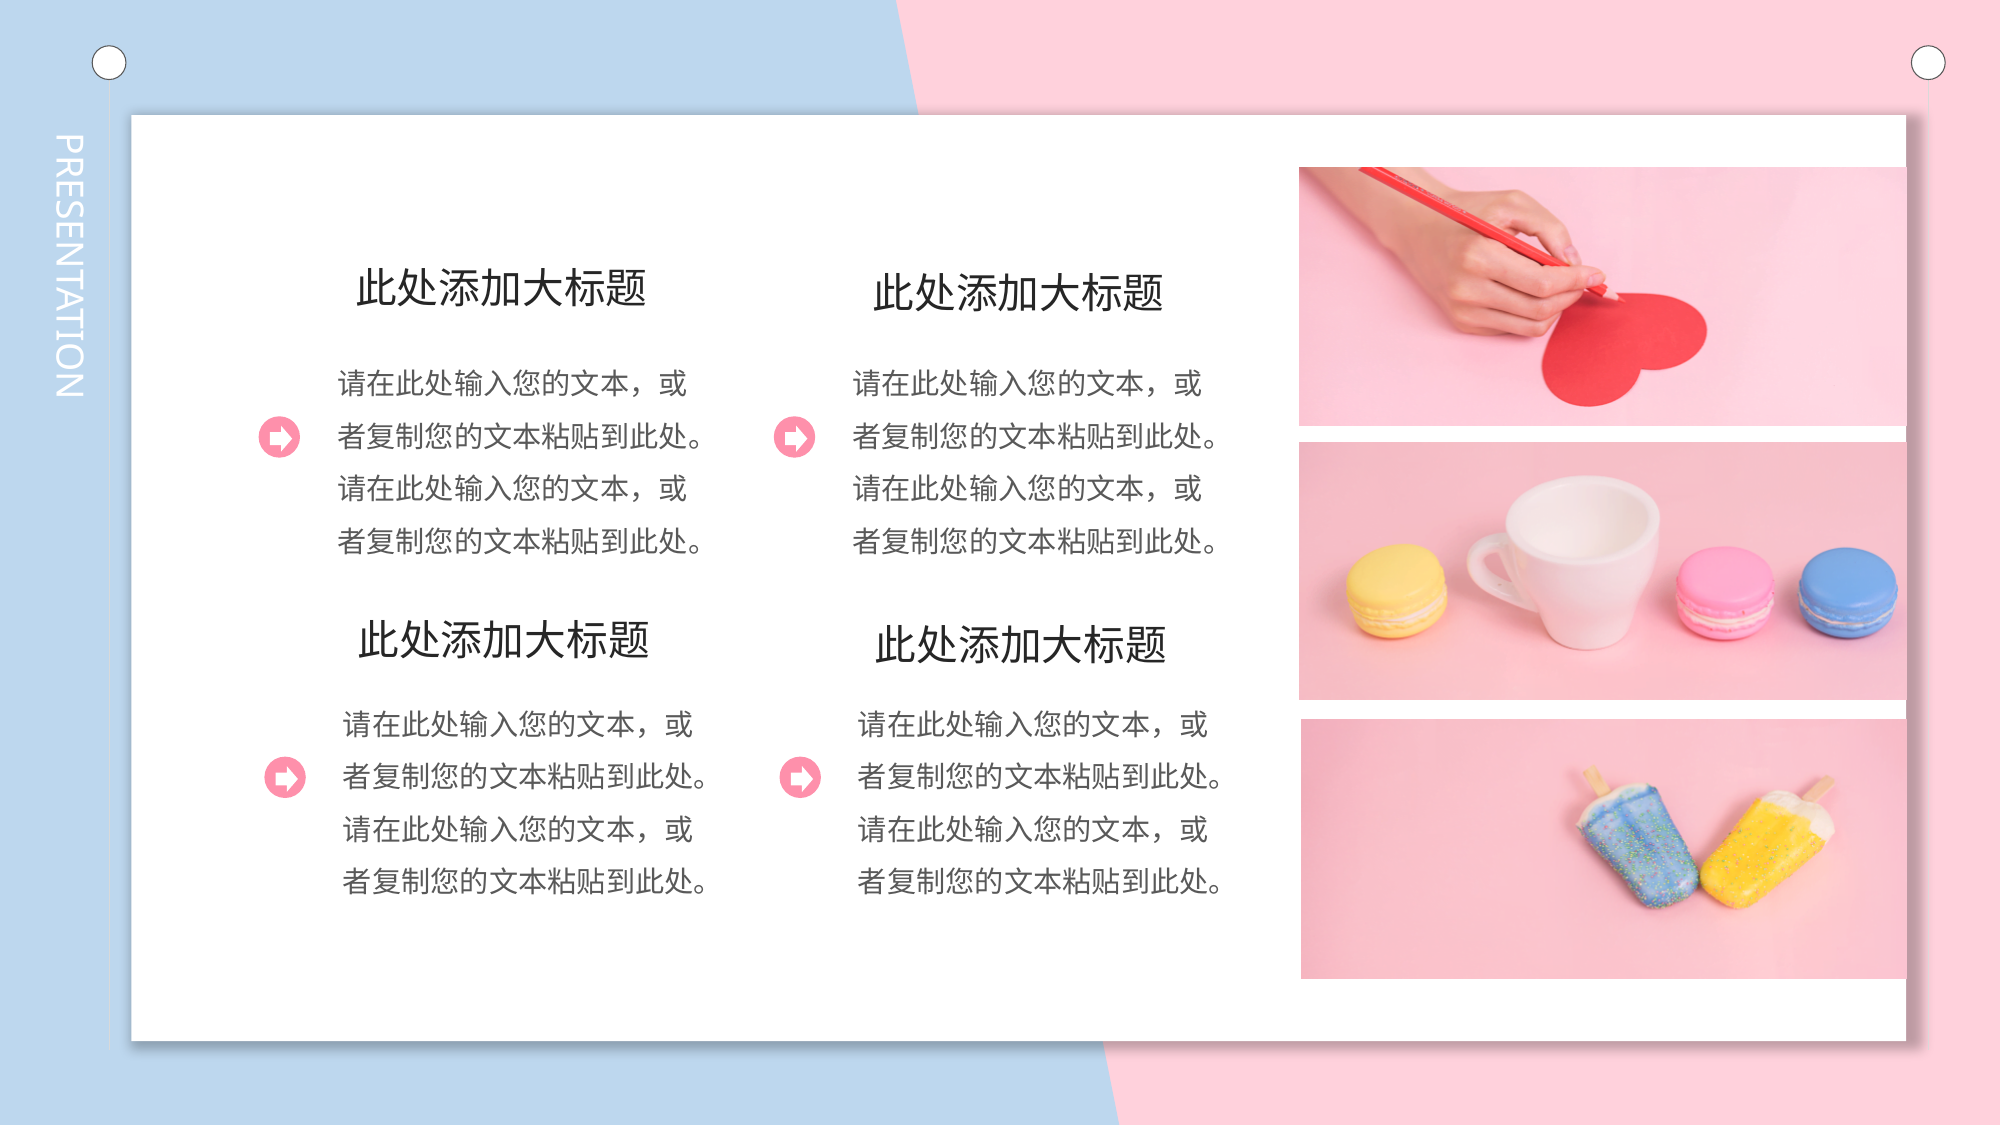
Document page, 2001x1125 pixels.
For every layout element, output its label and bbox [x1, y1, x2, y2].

text_box [25, 45, 1946, 1051]
picture [1299, 167, 1907, 426]
picture [1301, 719, 1907, 979]
text_box [258, 254, 1229, 909]
picture [1299, 442, 1907, 700]
